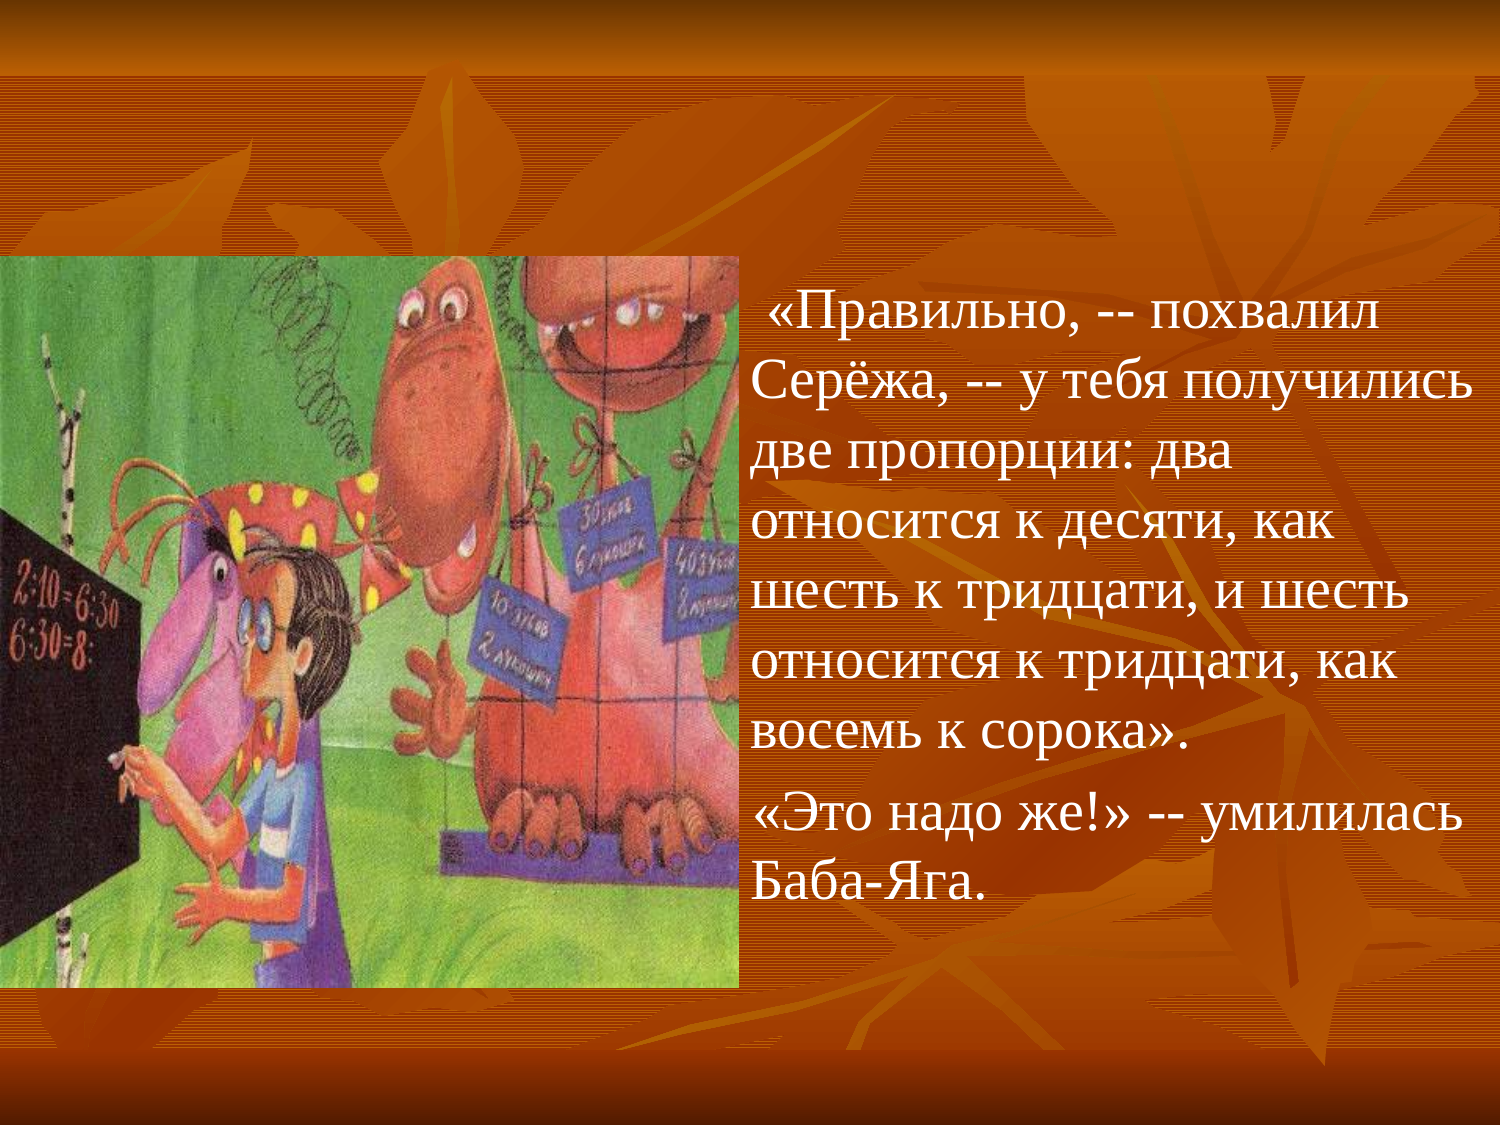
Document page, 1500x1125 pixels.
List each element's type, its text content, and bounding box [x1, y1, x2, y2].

list «Правильно, -- похвалил Серёжа, -- у тебя получились две пропорции: два относится к десяти, как шесть к тридцати, и шесть относится к тридцати, как восемь к сорока». «Это надо же!» -- умилилась Баба-Яга. [678, 262, 1500, 1006]
picture [0, 256, 739, 988]
